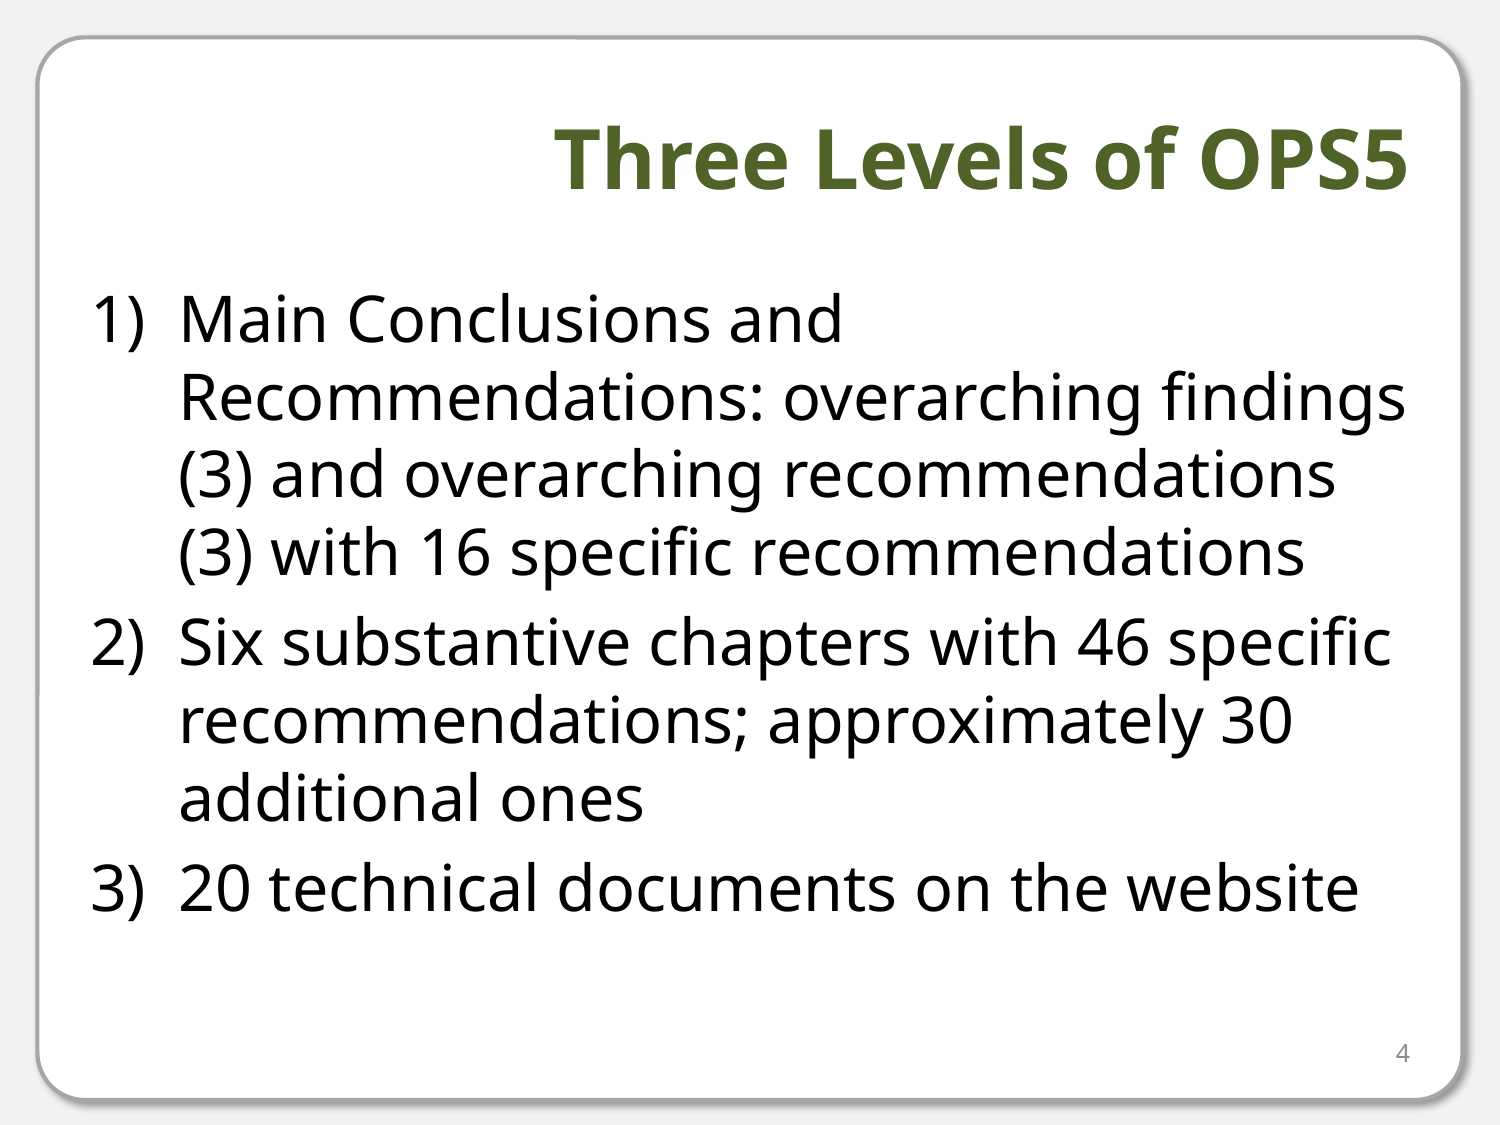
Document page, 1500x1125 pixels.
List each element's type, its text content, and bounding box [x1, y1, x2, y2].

slide_number 4 [1074, 1025, 1425, 1085]
title Three Levels of OPS5 [75, 62, 1425, 250]
list Main Conclusions and Recommendations: overarching findings (3) and overarching recommendations (3) with 16 specific recommendations Six substantive chapters with 46 specific recommendations; approximately 30 additional ones 20 technical documents on the website [75, 270, 1425, 1013]
